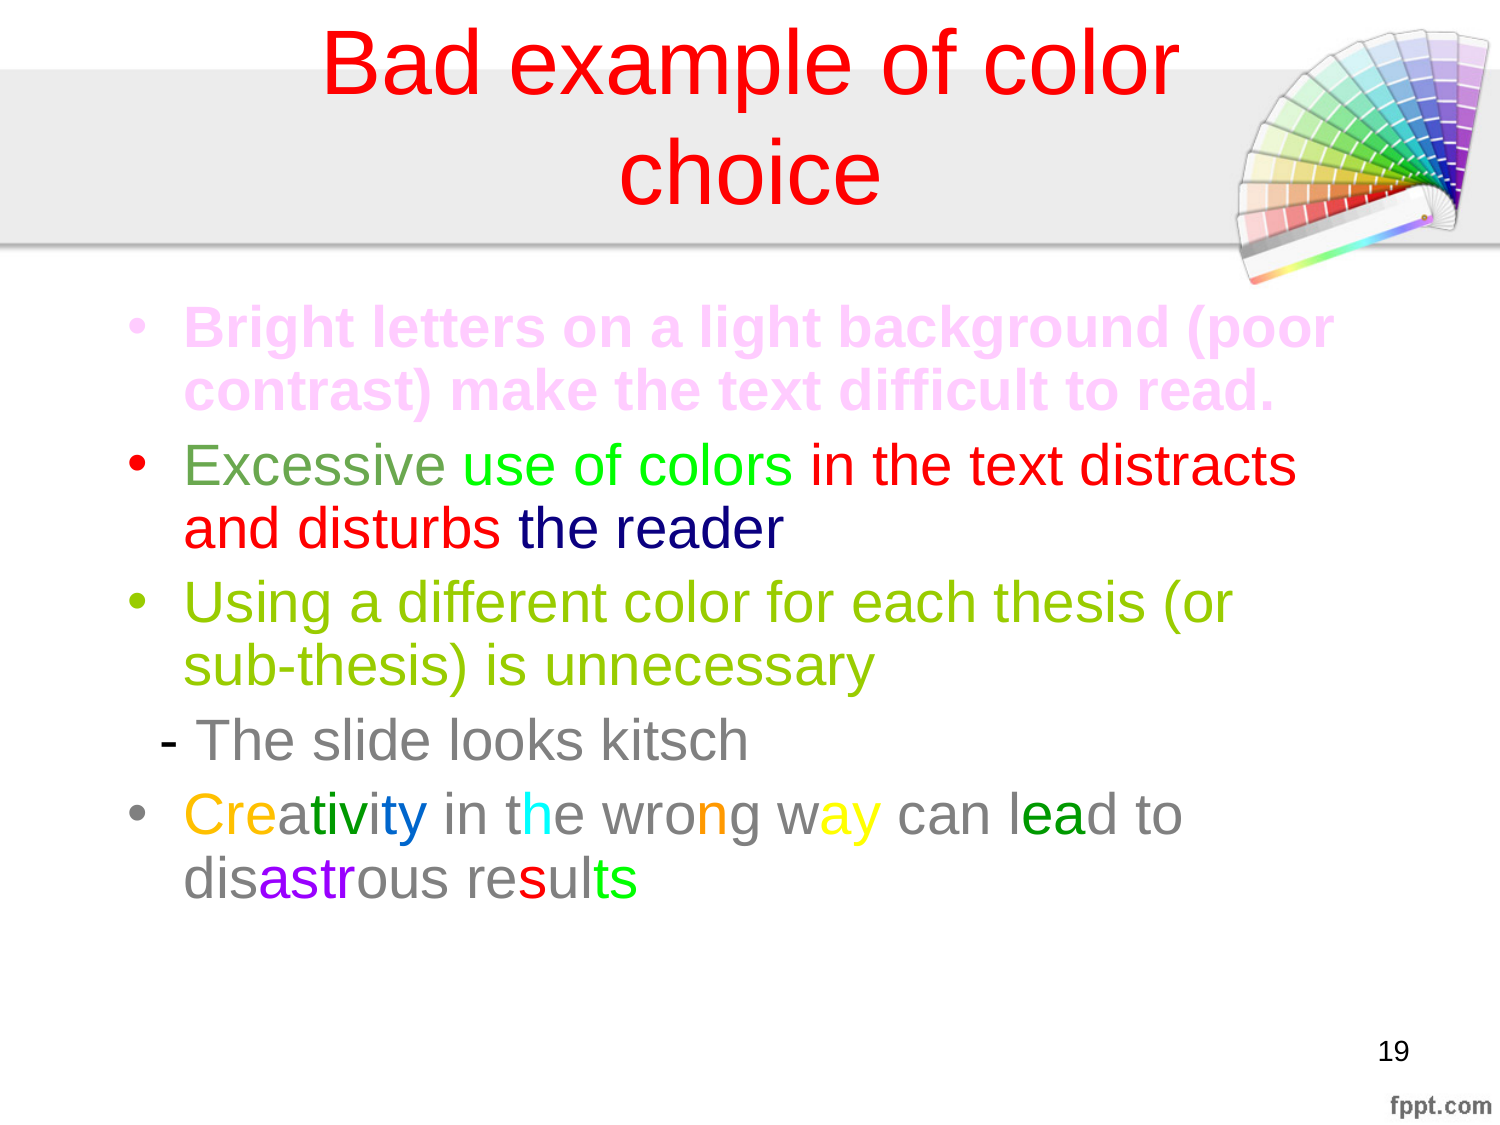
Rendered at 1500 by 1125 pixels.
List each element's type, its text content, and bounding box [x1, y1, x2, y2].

list Bright letters on a light background (poor contrast) make the text difficult to read. Excessive use of colors in the text distracts and disturbs the reader Using a different color for each thesis (or sub-thesis) is unnecessary - The slide looks kitsch Creativity in the wrong way can lead to disastrous results [112, 289, 1375, 953]
picture [0, 0, 1500, 1125]
title Bad example of color choice [187, 37, 1315, 188]
slide_number ‹#› [1074, 1024, 1425, 1103]
